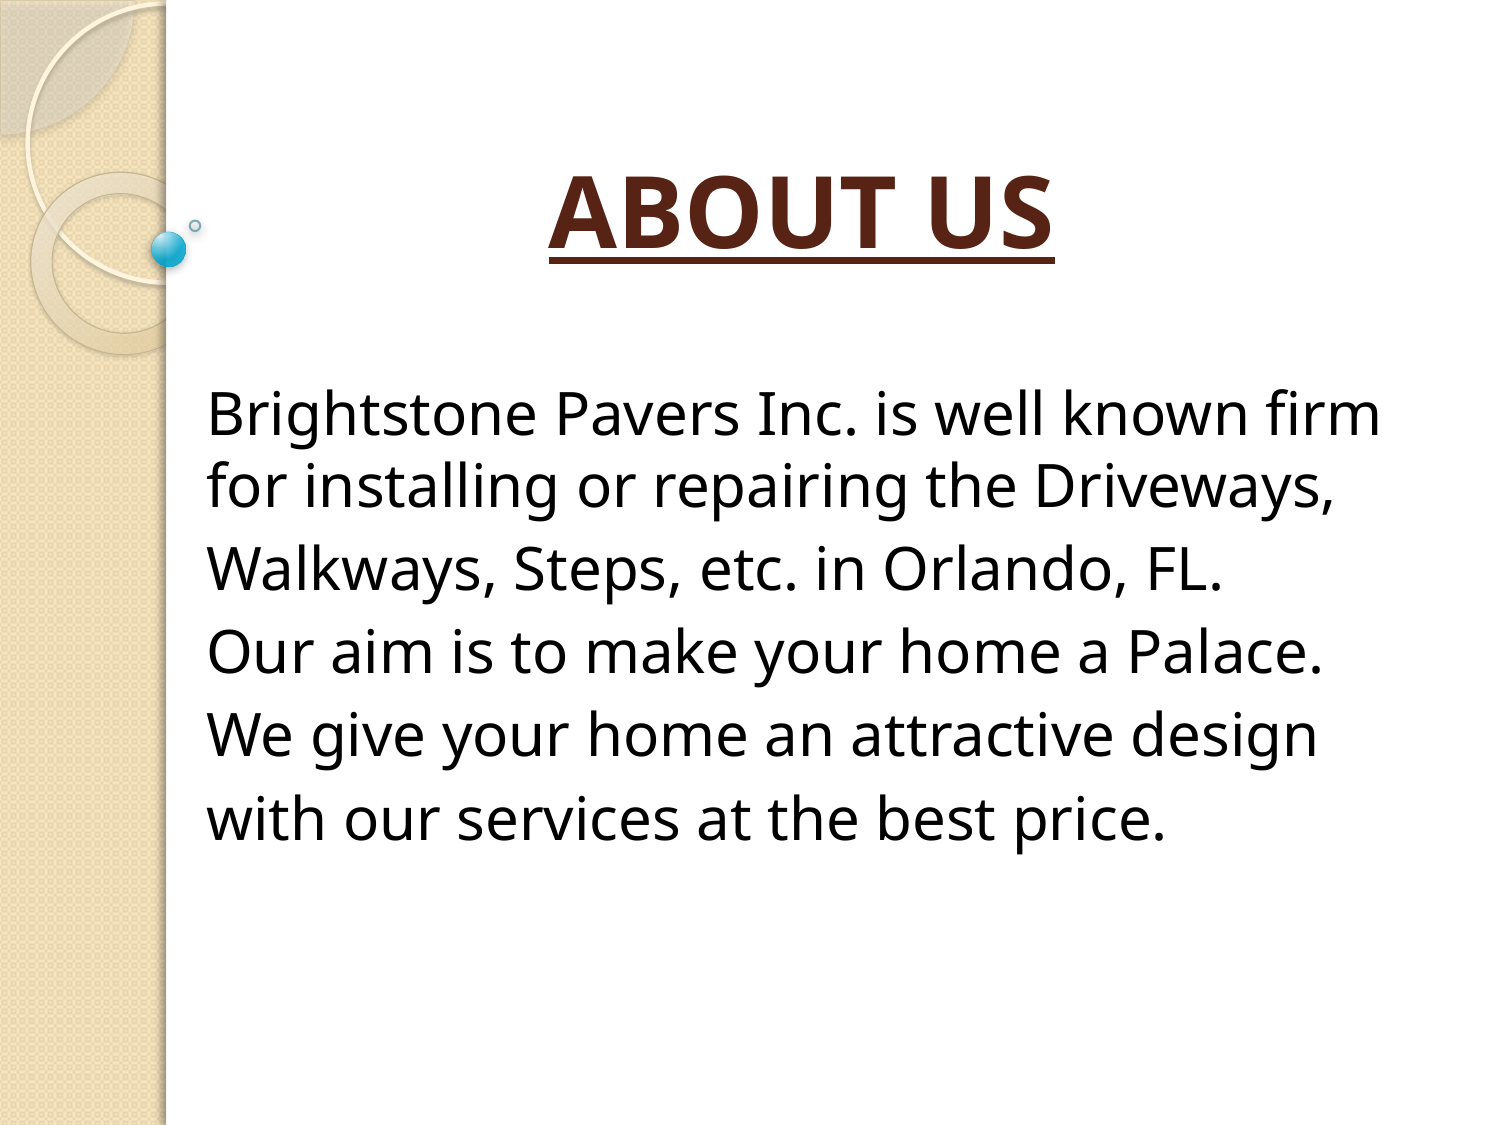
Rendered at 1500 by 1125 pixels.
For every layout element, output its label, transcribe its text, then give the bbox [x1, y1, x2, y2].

title ABOUT US [164, 35, 1439, 277]
subtitle Brightstone Pavers Inc. is well known firm for installing or repairing the Driveways, Walkways, Steps, etc. in Orlando, FL. Our aim is to make your home a Palace. We give your home an attractive design with our services at the best price. [187, 375, 1404, 925]
